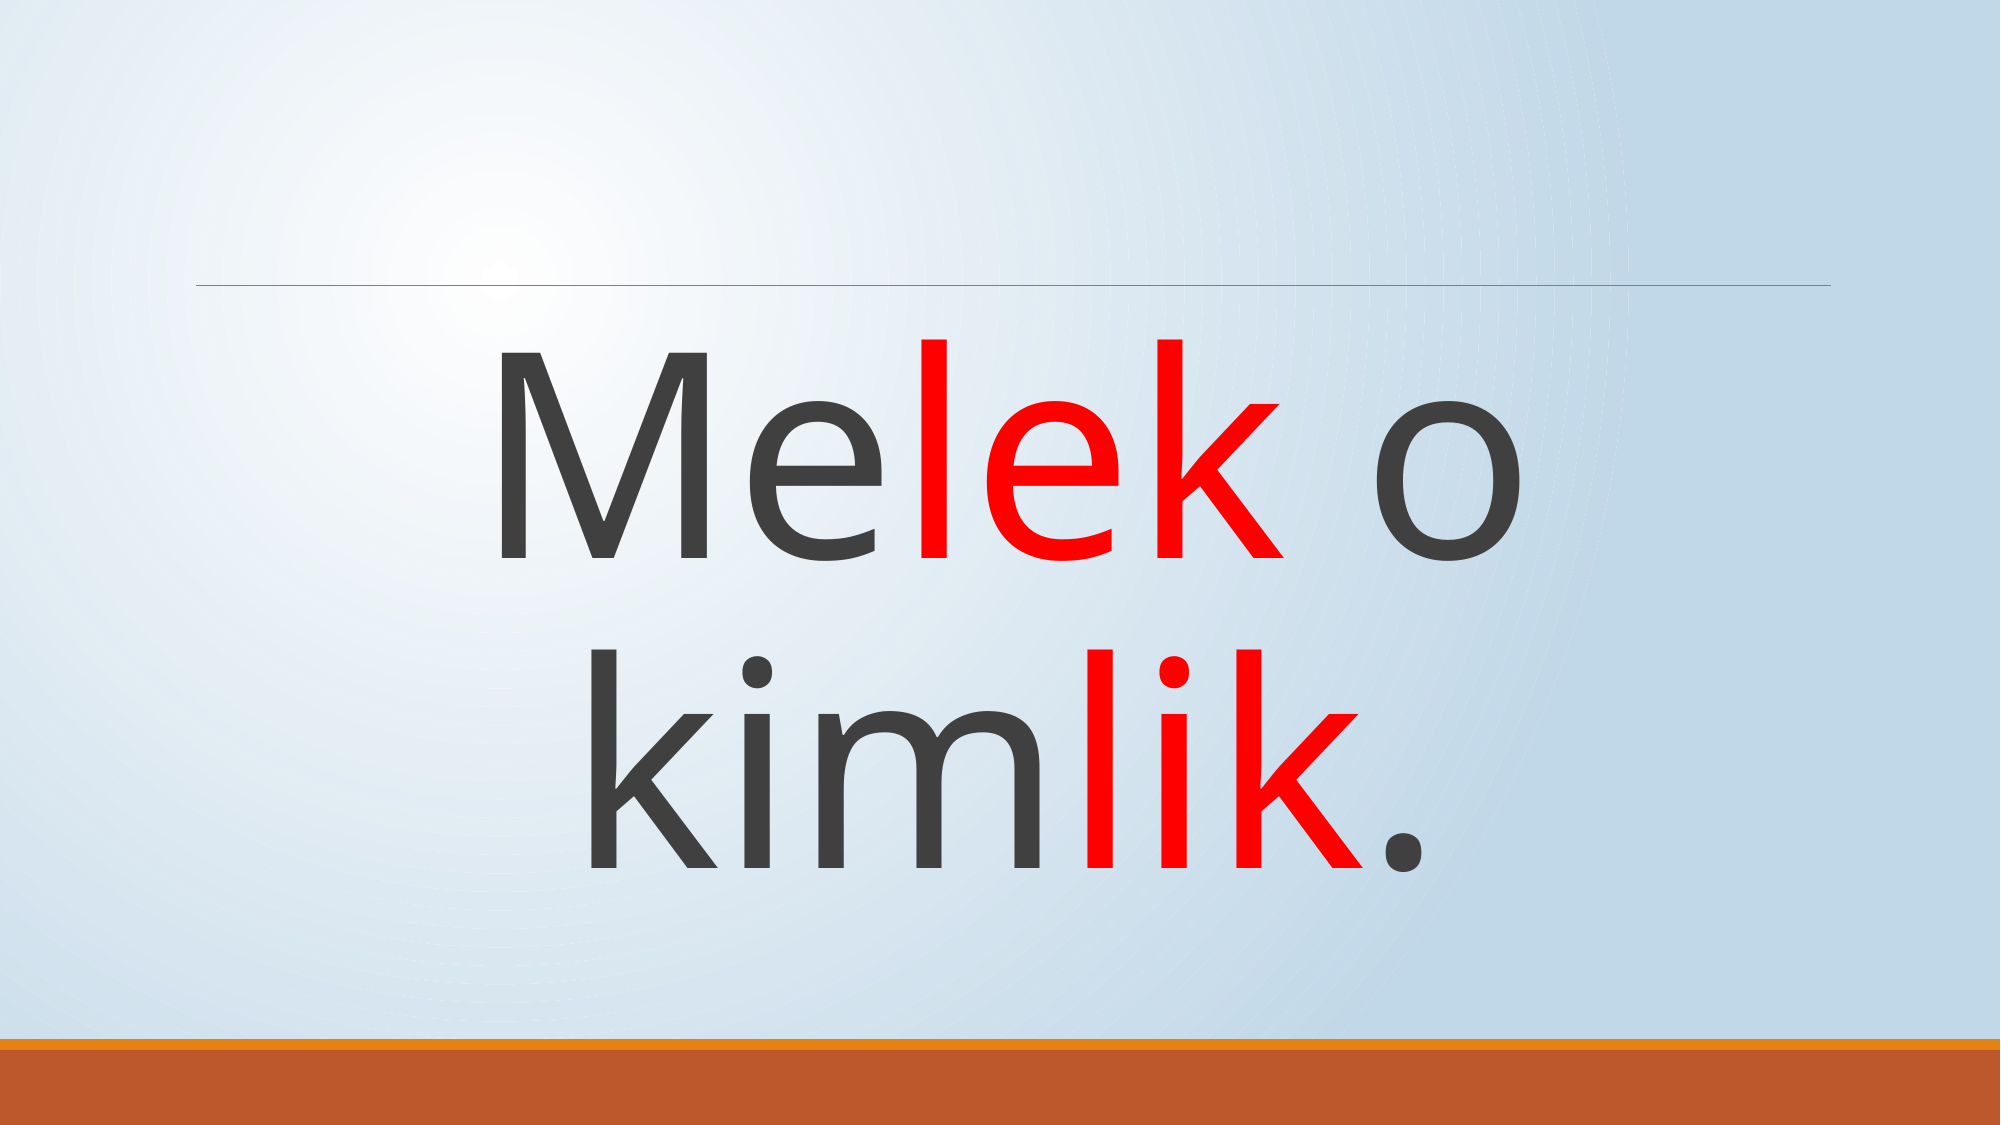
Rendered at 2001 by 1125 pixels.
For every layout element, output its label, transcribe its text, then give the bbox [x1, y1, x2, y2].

list Melek o kimlik. [180, 302, 1830, 963]
